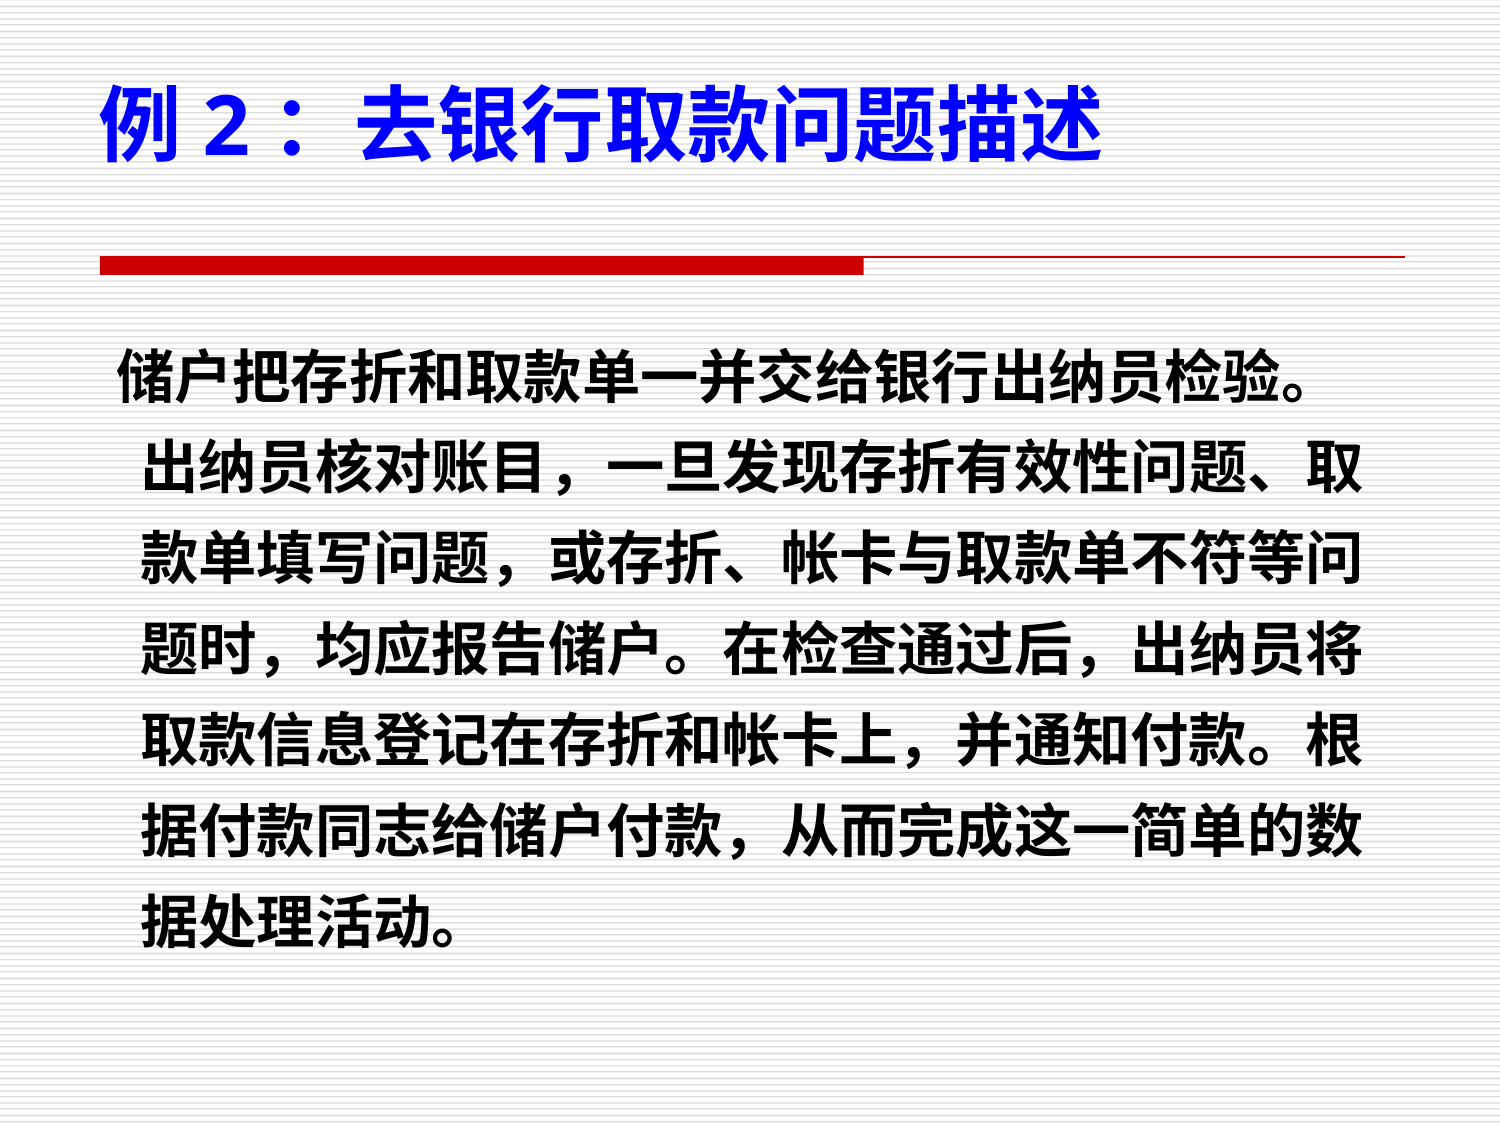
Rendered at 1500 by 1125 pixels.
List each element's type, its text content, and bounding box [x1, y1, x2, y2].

picture [0, 0, 1500, 1125]
text_box 例2：去银行取款问题描述 [83, 75, 1119, 181]
text_box 储户把存折和取款单一并交给银行出纳员检验。出纳员核对账目，一旦发现存折有效性问题、取款单填写问题，或存折、帐卡与取款单不符等问题时，均应报告储户。在检查通过后，出纳员将取款信息登记在存折和帐卡上，并通知付款。根据付款同志给储户付款，从而完成这一简单的数据处理活动。 [48, 311, 1399, 1049]
